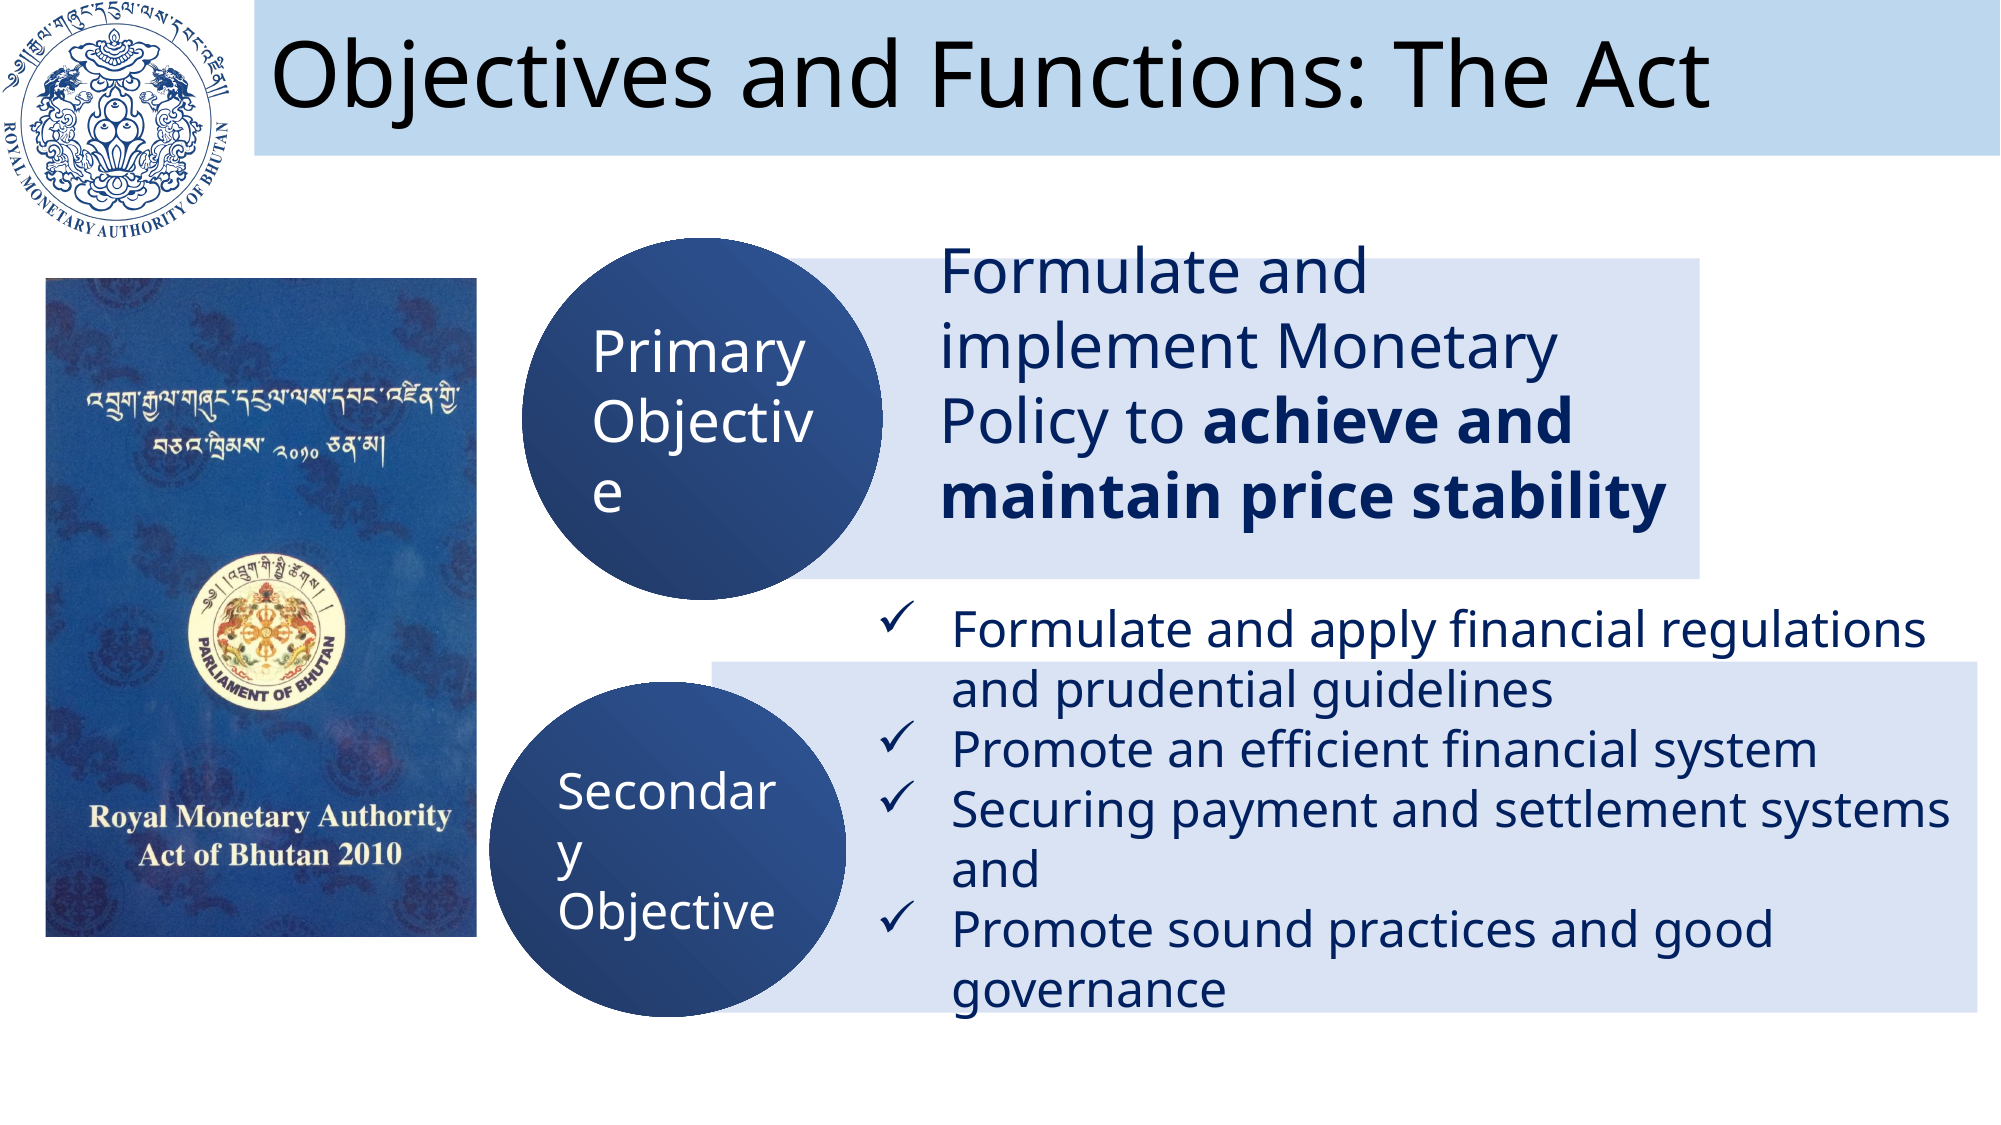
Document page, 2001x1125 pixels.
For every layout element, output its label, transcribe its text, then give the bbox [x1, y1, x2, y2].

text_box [45, 238, 1978, 1017]
title Objectives and Functions: The Act [254, 0, 2000, 156]
picture [0, 0, 232, 239]
